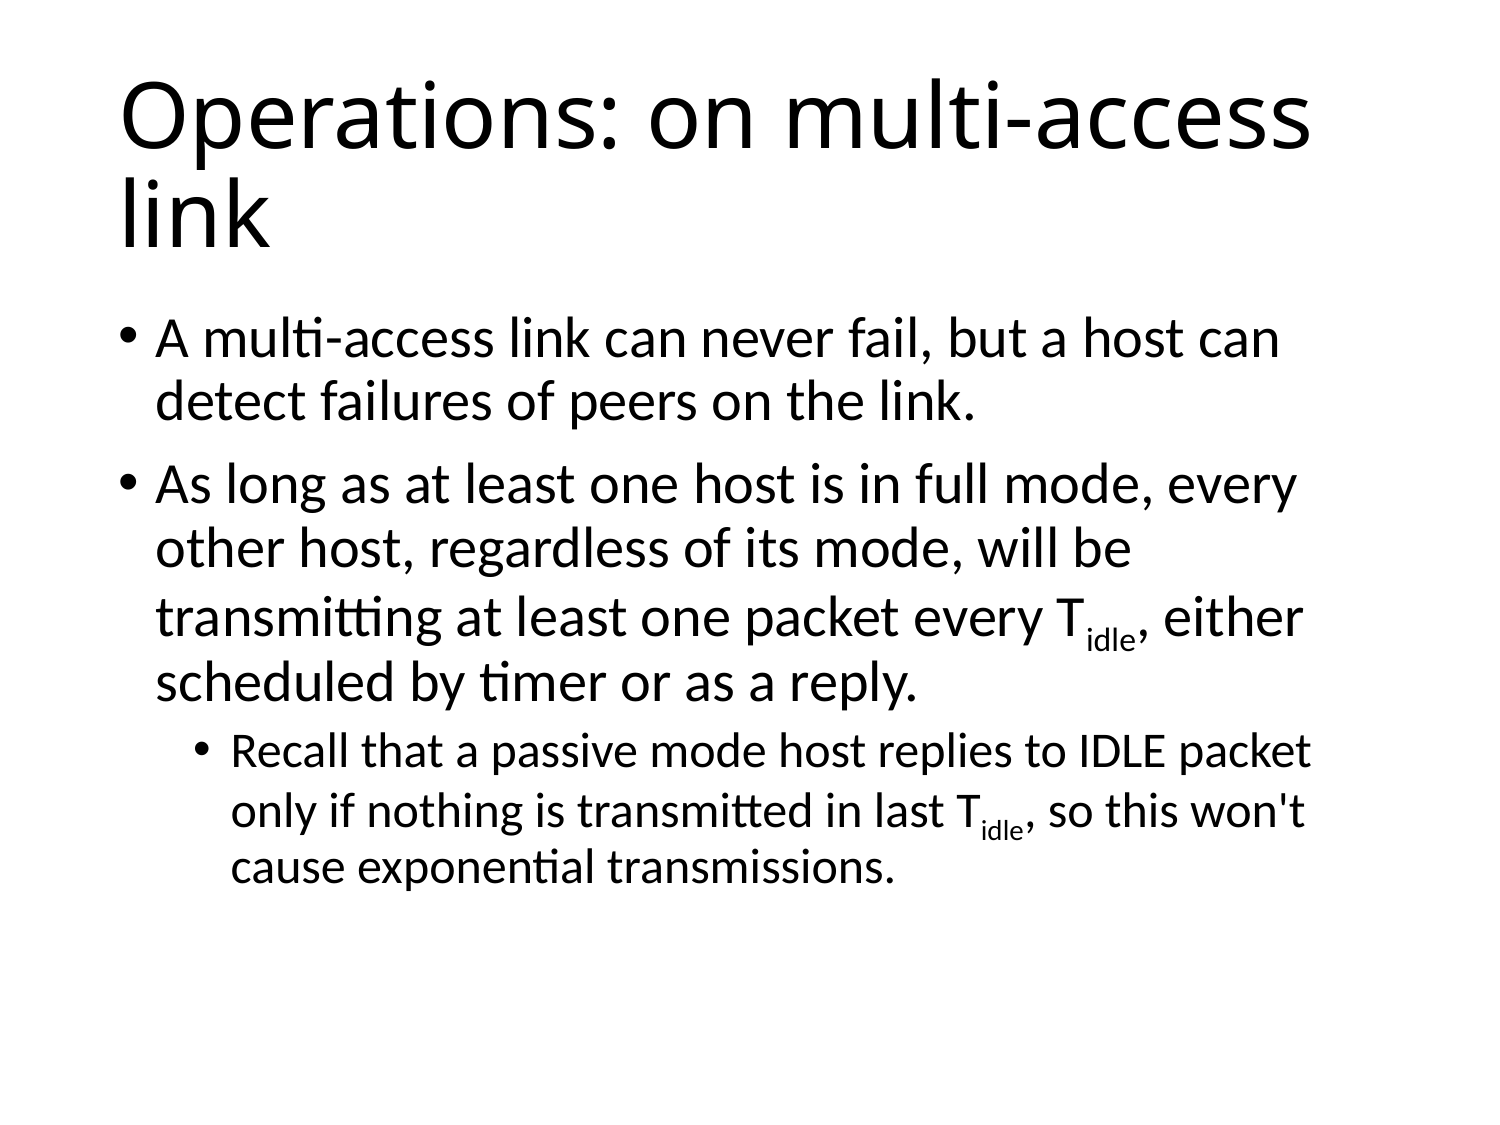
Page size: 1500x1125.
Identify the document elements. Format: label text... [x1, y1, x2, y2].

list A multi-access link can never fail, but a host can detect failures of peers on the link. As long as at least one host is in full mode, every other host, regardless of its mode, will be transmitting at least one packet every Tidle, either scheduled by timer or as a reply. Recall that a passive mode host replies to IDLE packet only if nothing is transmitted in last Tidle, so this won't cause exponential transmissions. [103, 299, 1397, 1014]
title Operations: on multi-access link [103, 59, 1397, 278]
